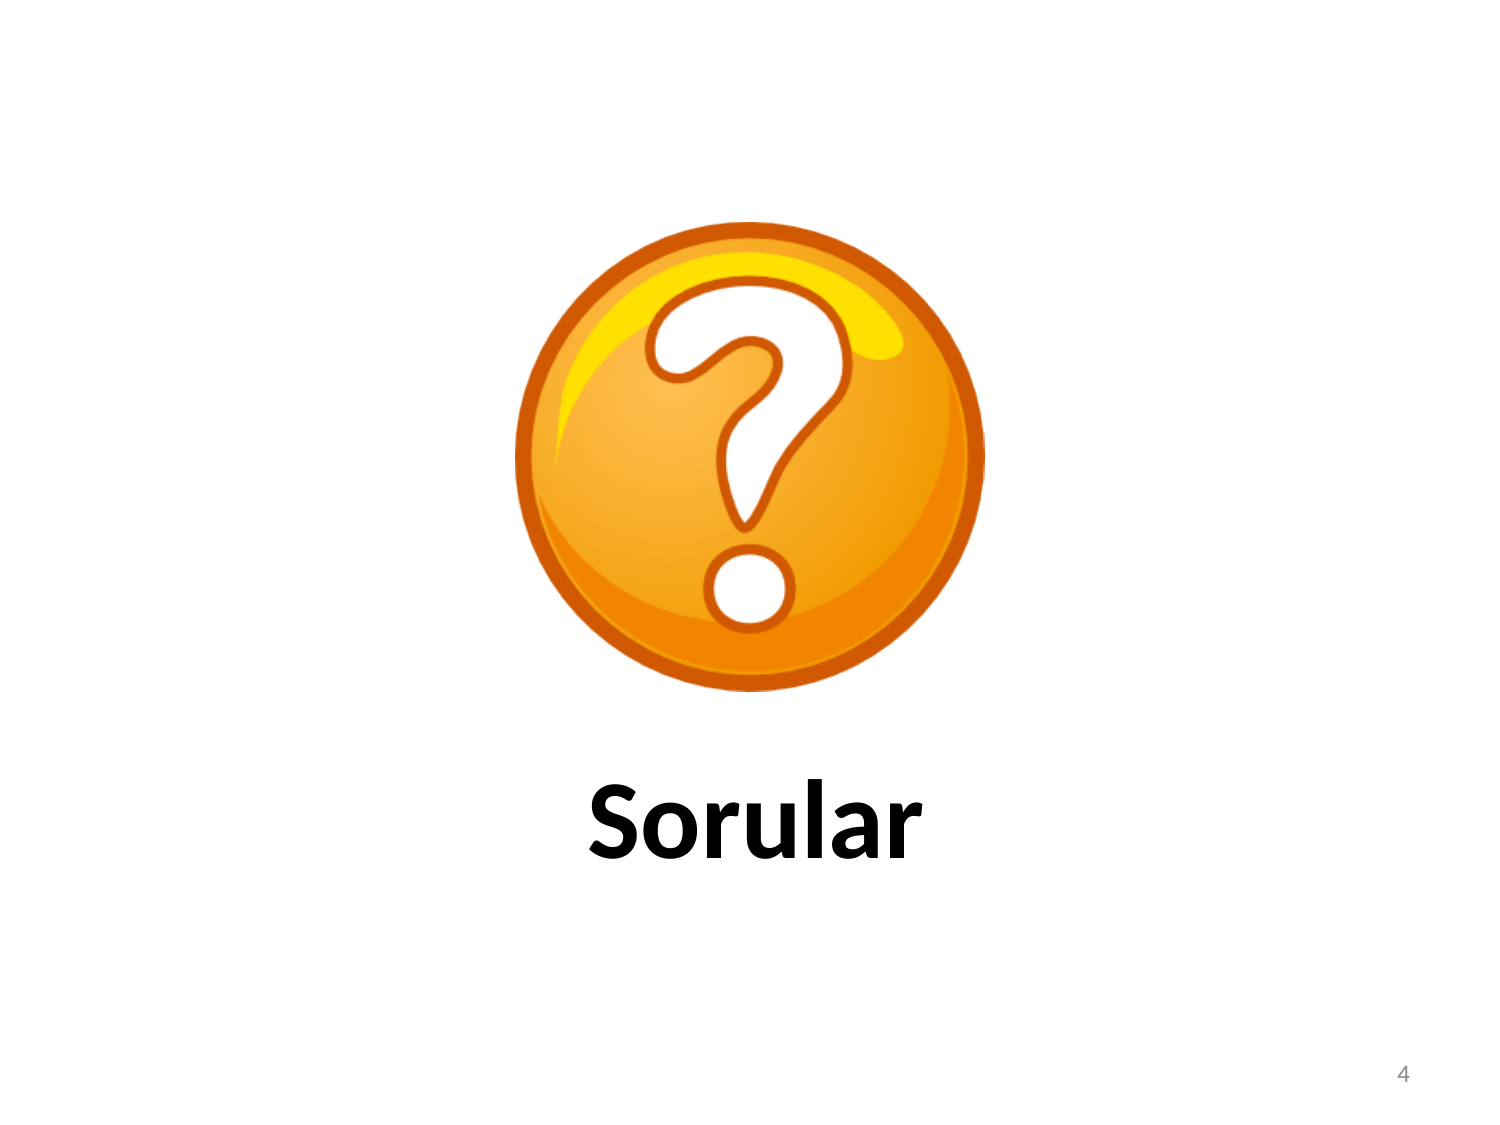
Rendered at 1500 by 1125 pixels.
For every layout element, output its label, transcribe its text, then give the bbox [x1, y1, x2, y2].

slide_number 4 [1074, 1042, 1425, 1103]
picture [515, 222, 985, 692]
text_box Sorular [572, 738, 940, 888]
